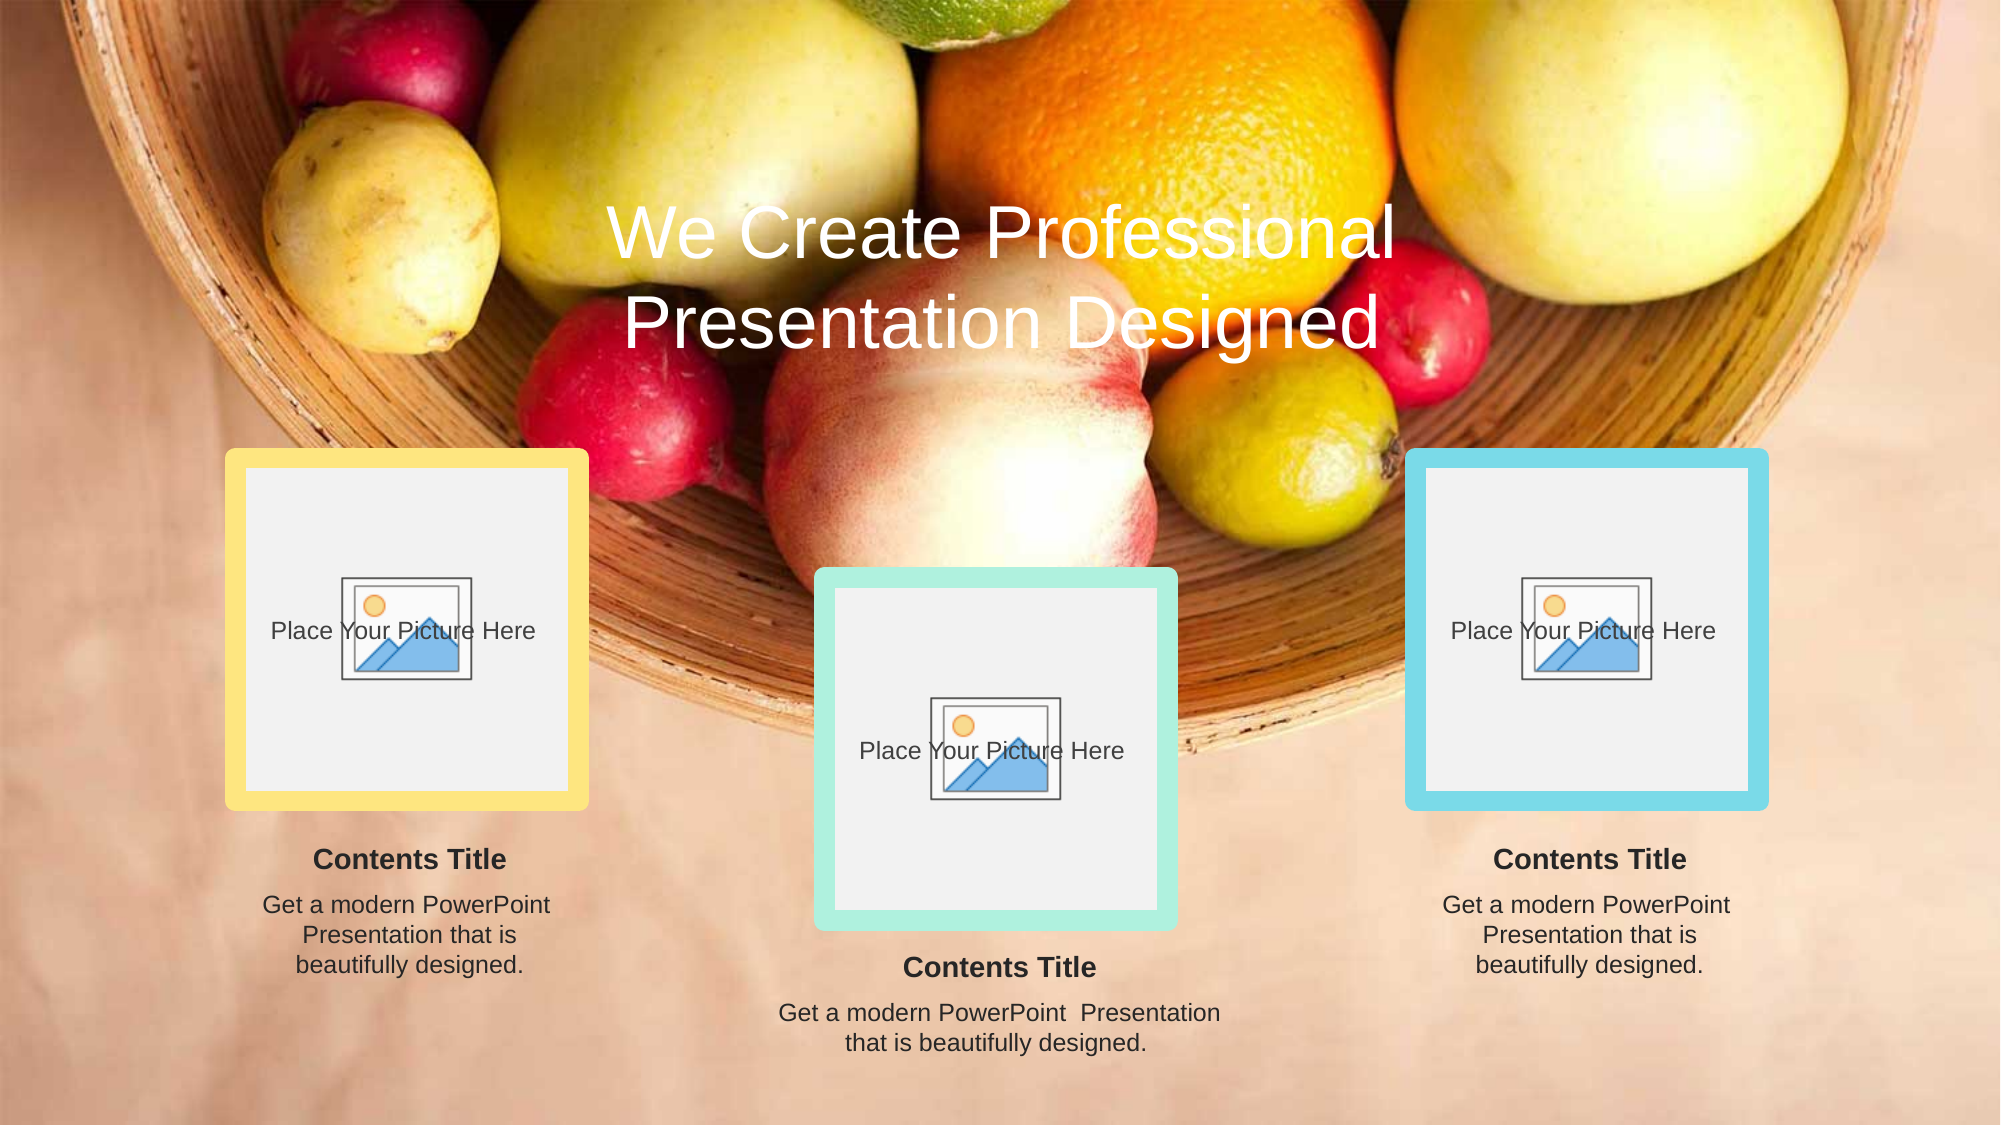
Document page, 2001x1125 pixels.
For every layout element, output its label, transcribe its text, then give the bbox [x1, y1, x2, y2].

text_box We Create Professional Presentation Designed [563, 183, 1437, 364]
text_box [1420, 833, 1761, 988]
picture [0, 0, 2001, 1125]
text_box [757, 941, 1244, 1065]
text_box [240, 833, 581, 988]
